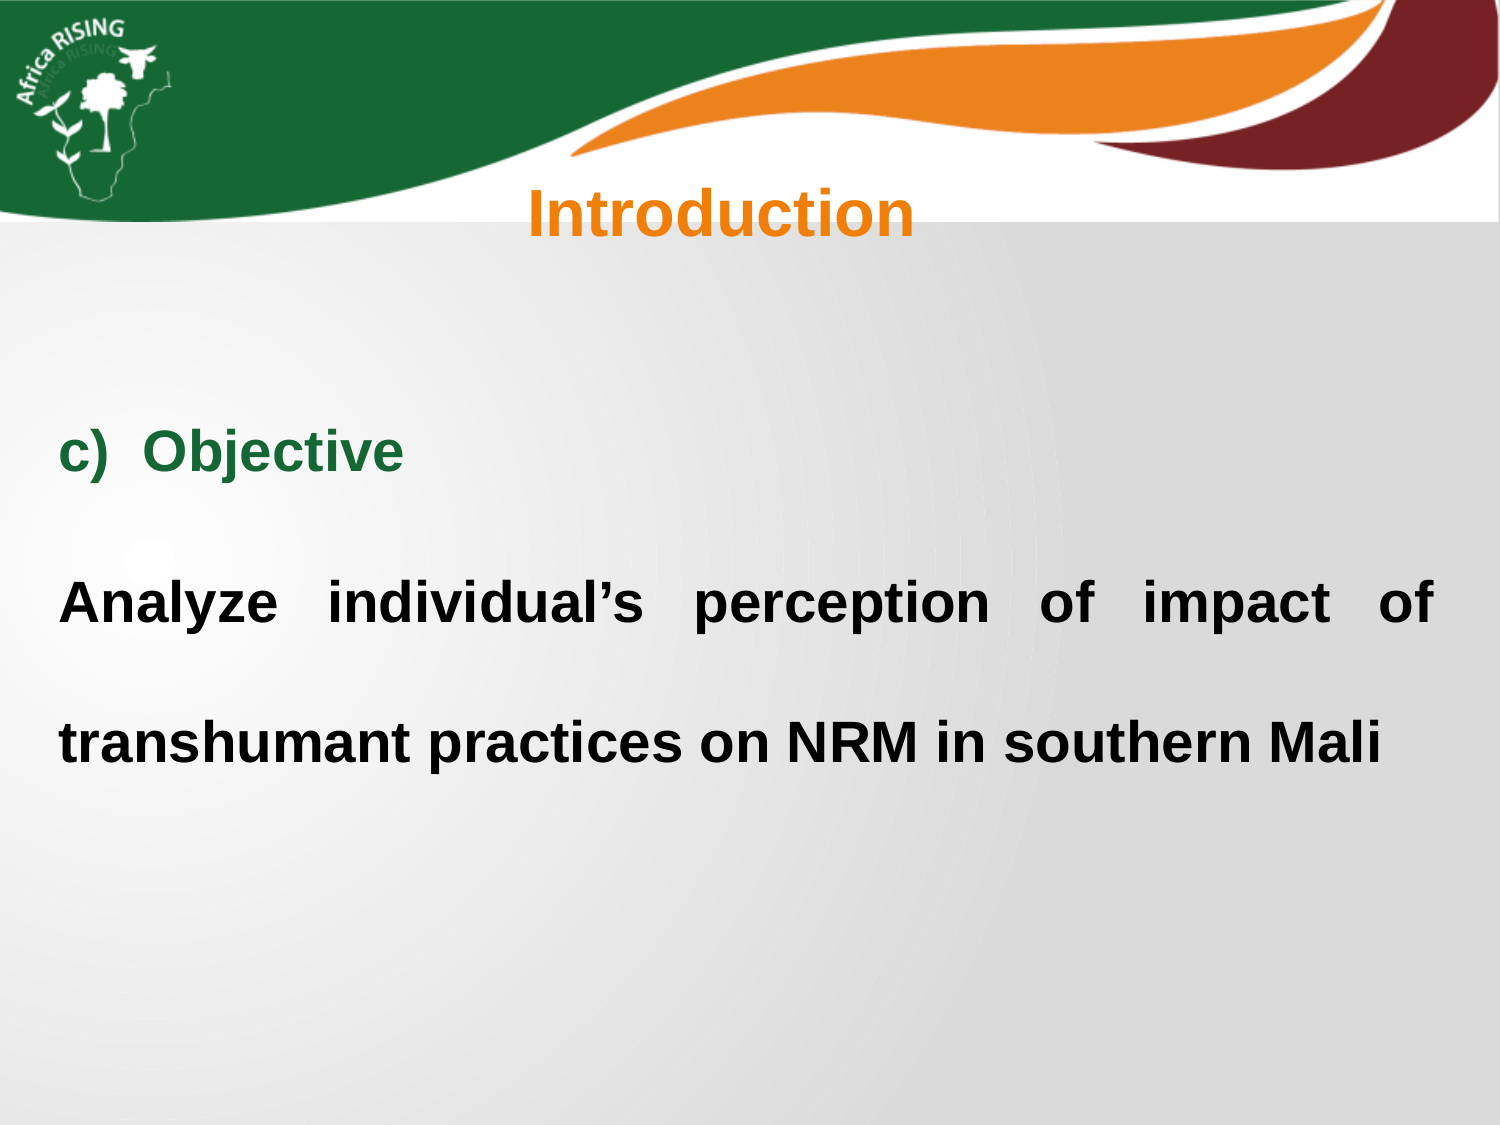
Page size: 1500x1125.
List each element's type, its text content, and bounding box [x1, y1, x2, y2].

list Objective Analyze individual’s perception of impact of transhumant practices on NRM in southern Mali [24, 287, 1450, 900]
picture [0, 0, 1499, 222]
text_box Introduction [450, 162, 1013, 258]
